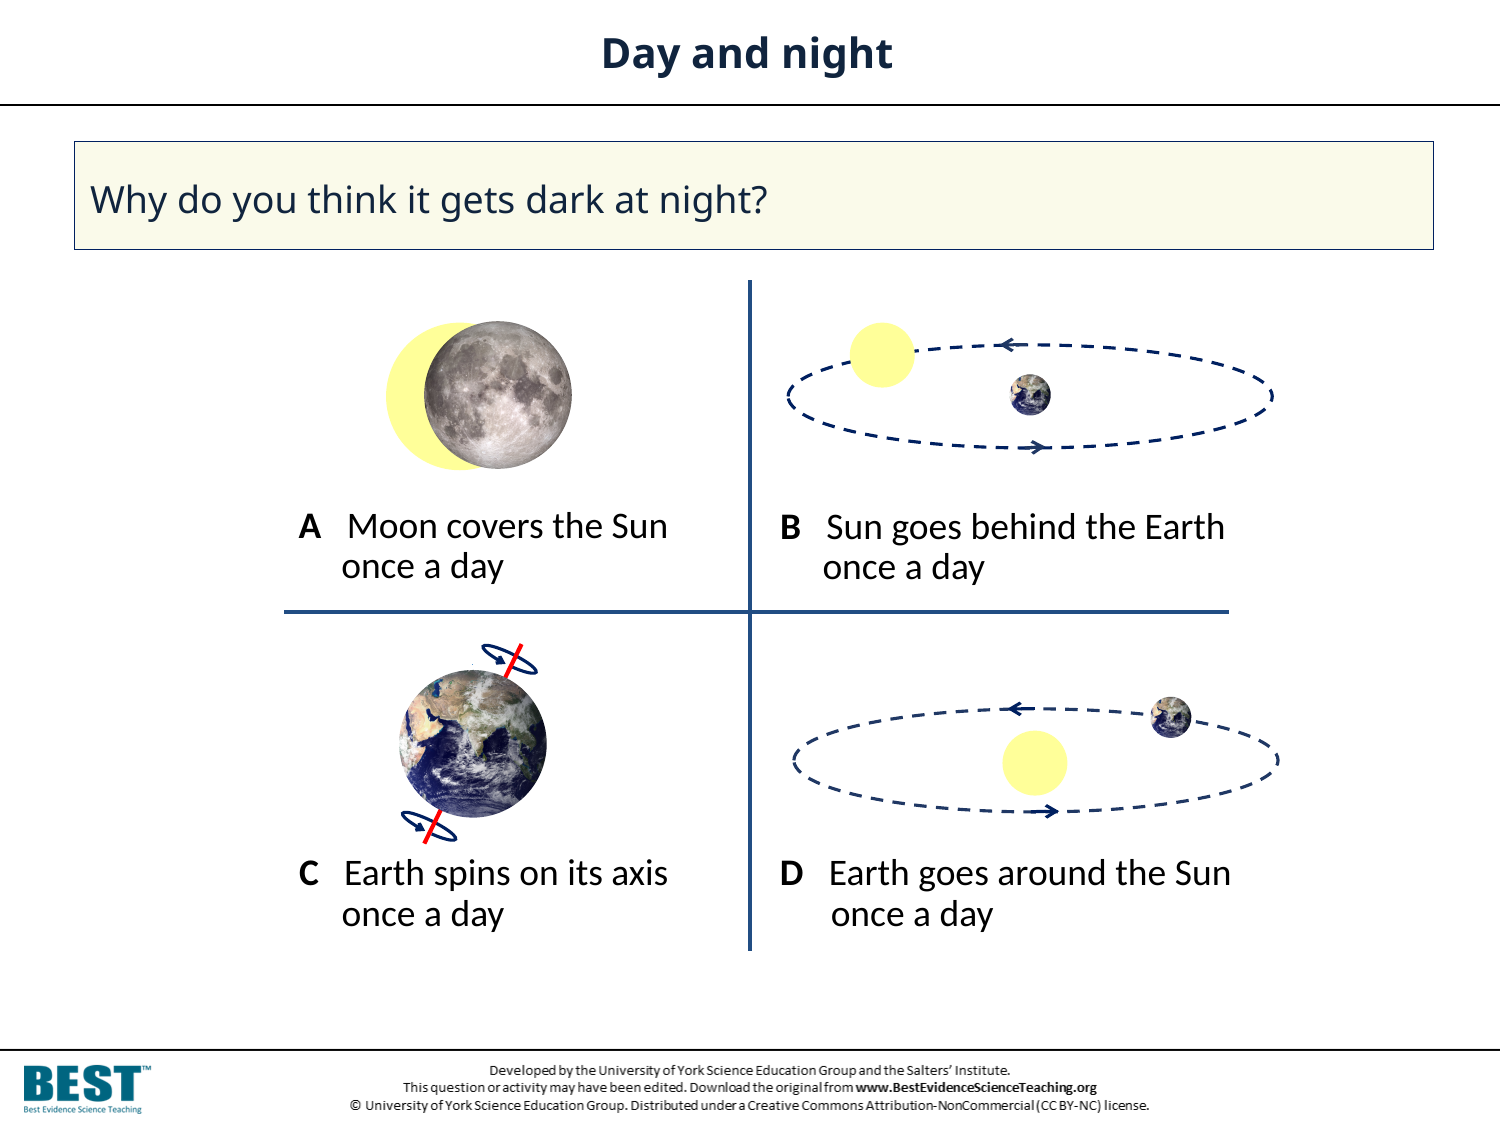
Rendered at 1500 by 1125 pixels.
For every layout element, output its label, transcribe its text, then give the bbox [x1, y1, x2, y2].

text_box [793, 696, 1279, 812]
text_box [788, 322, 1273, 449]
text_box Day and night [23, 4, 1471, 99]
picture [0, 104, 1500, 1124]
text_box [283, 280, 1229, 951]
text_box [386, 321, 572, 471]
